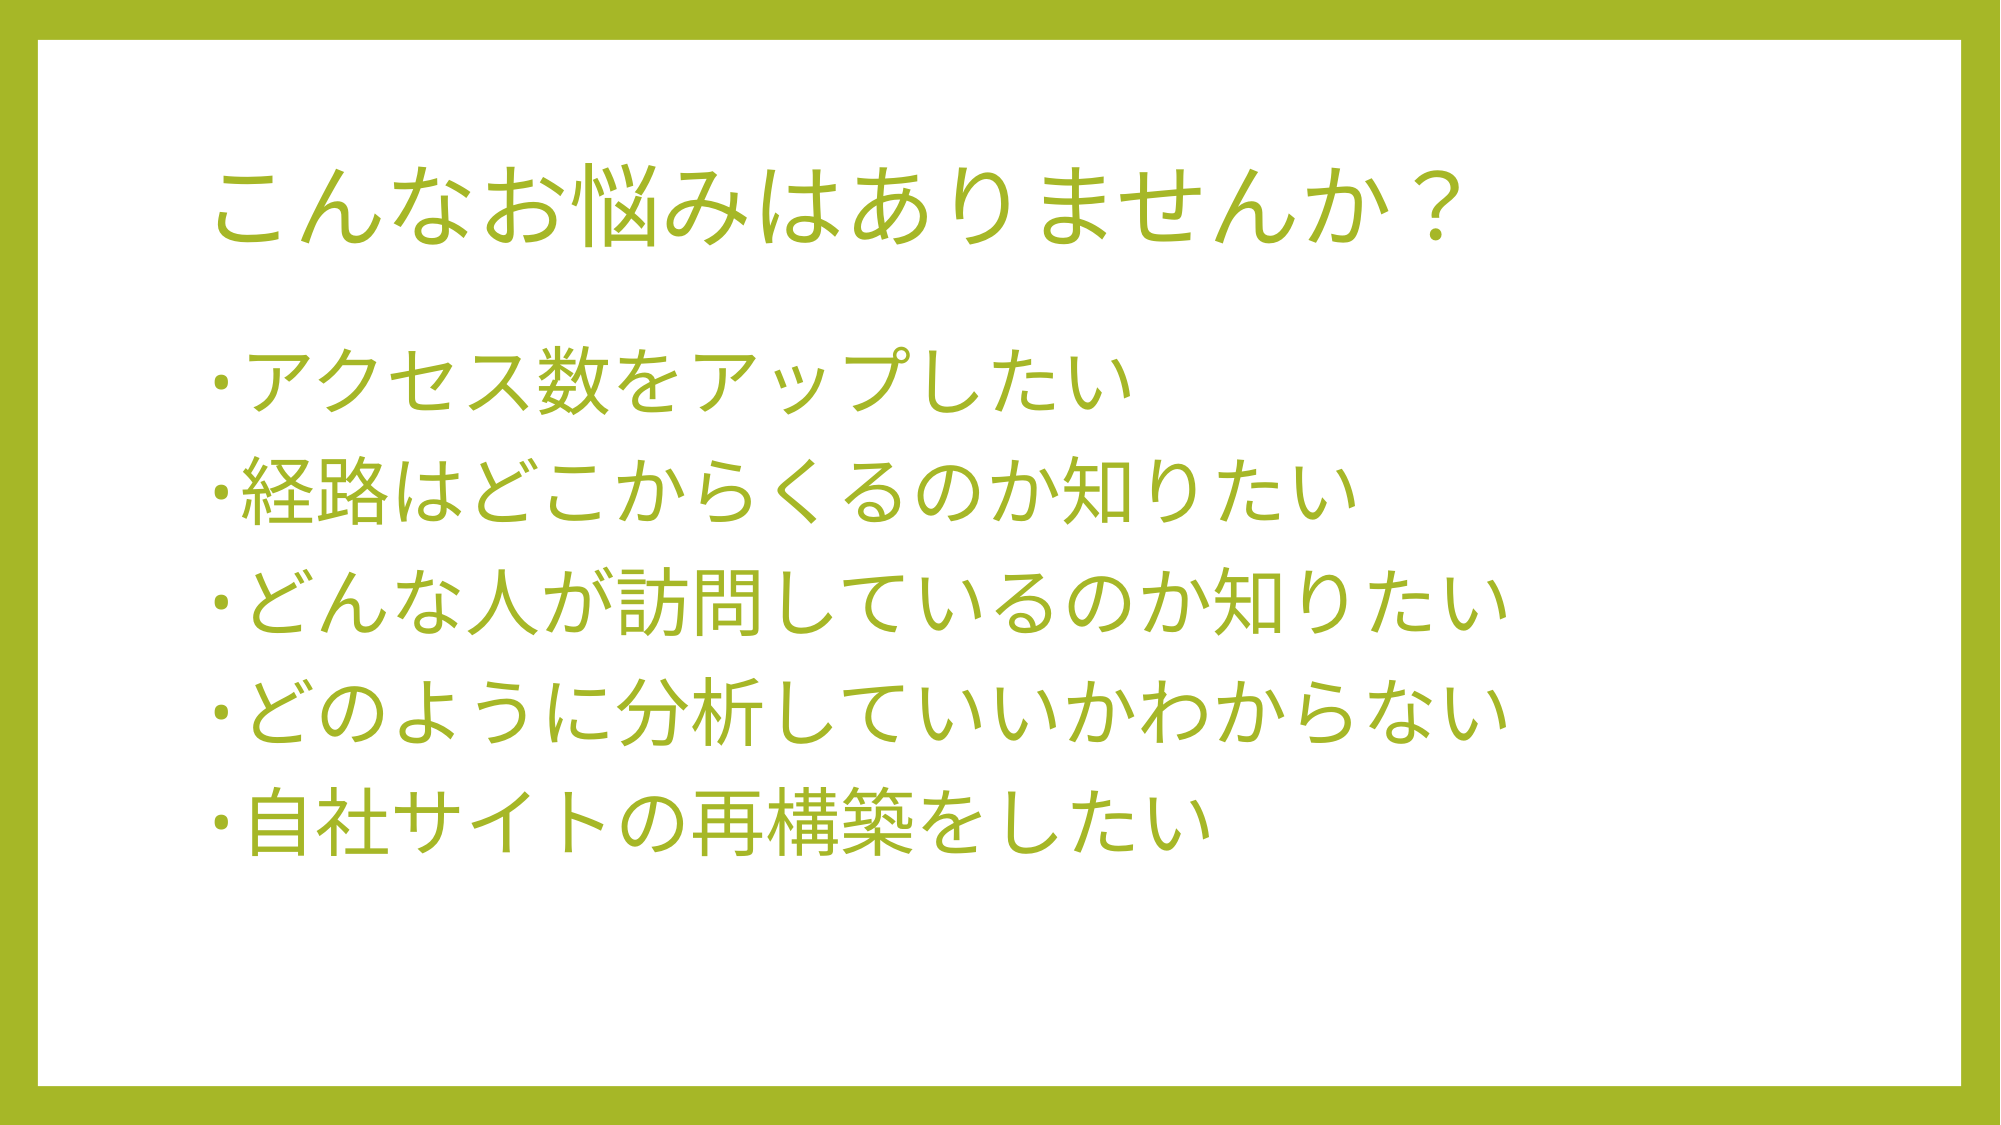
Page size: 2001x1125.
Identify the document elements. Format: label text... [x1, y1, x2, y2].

list アクセス数をアップしたい 経路はどこからくるのか知りたい どんな人が訪問しているのか知りたい どのように分析していいかわからない 自社サイトの再構築をしたい [187, 337, 1808, 1000]
title こんなお悩みはありませんか？ [187, 99, 1808, 323]
